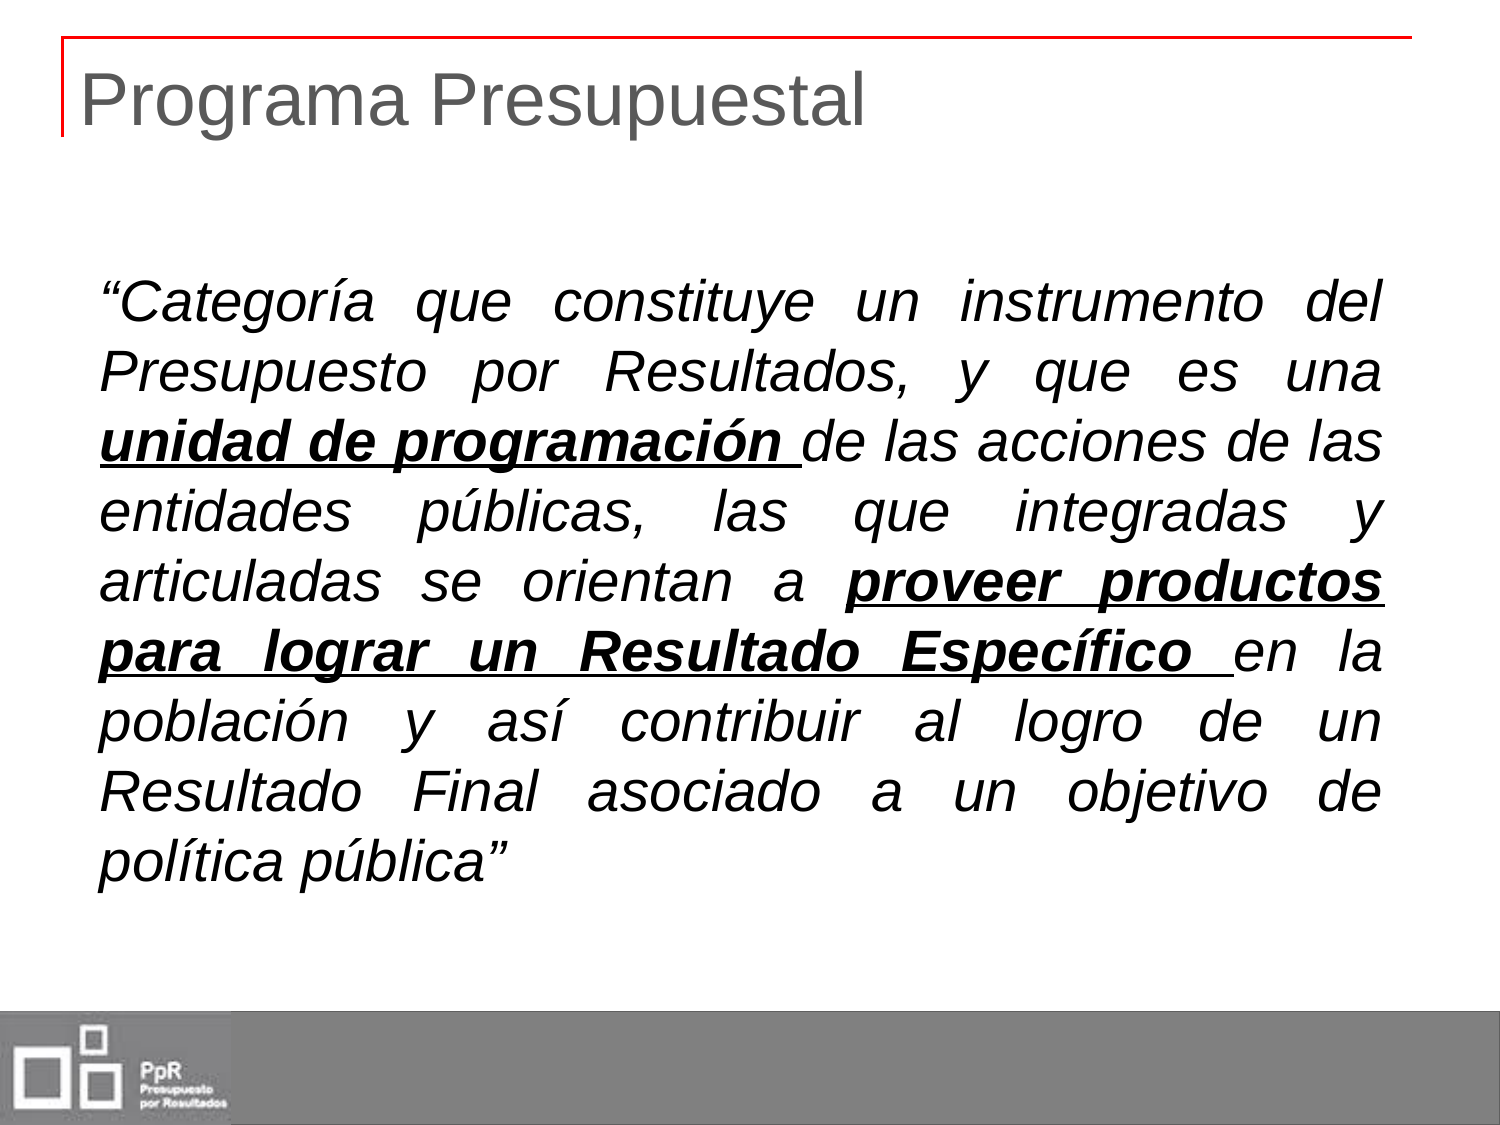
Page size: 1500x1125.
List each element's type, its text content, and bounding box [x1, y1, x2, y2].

picture [0, 1011, 231, 1125]
text_box “Categoría que constituye un instrumento del Presupuesto por Resultados, y que es una unidad de programación de las acciones de las entidades públicas, las que integradas y articuladas se orientan a proveer productos para lograr un Resultado Específico en la población y así contribuir al logro de un Resultado Final asociado a un objetivo de política pública” [85, 255, 1400, 719]
text_box Programa Presupuestal [64, 42, 1288, 144]
